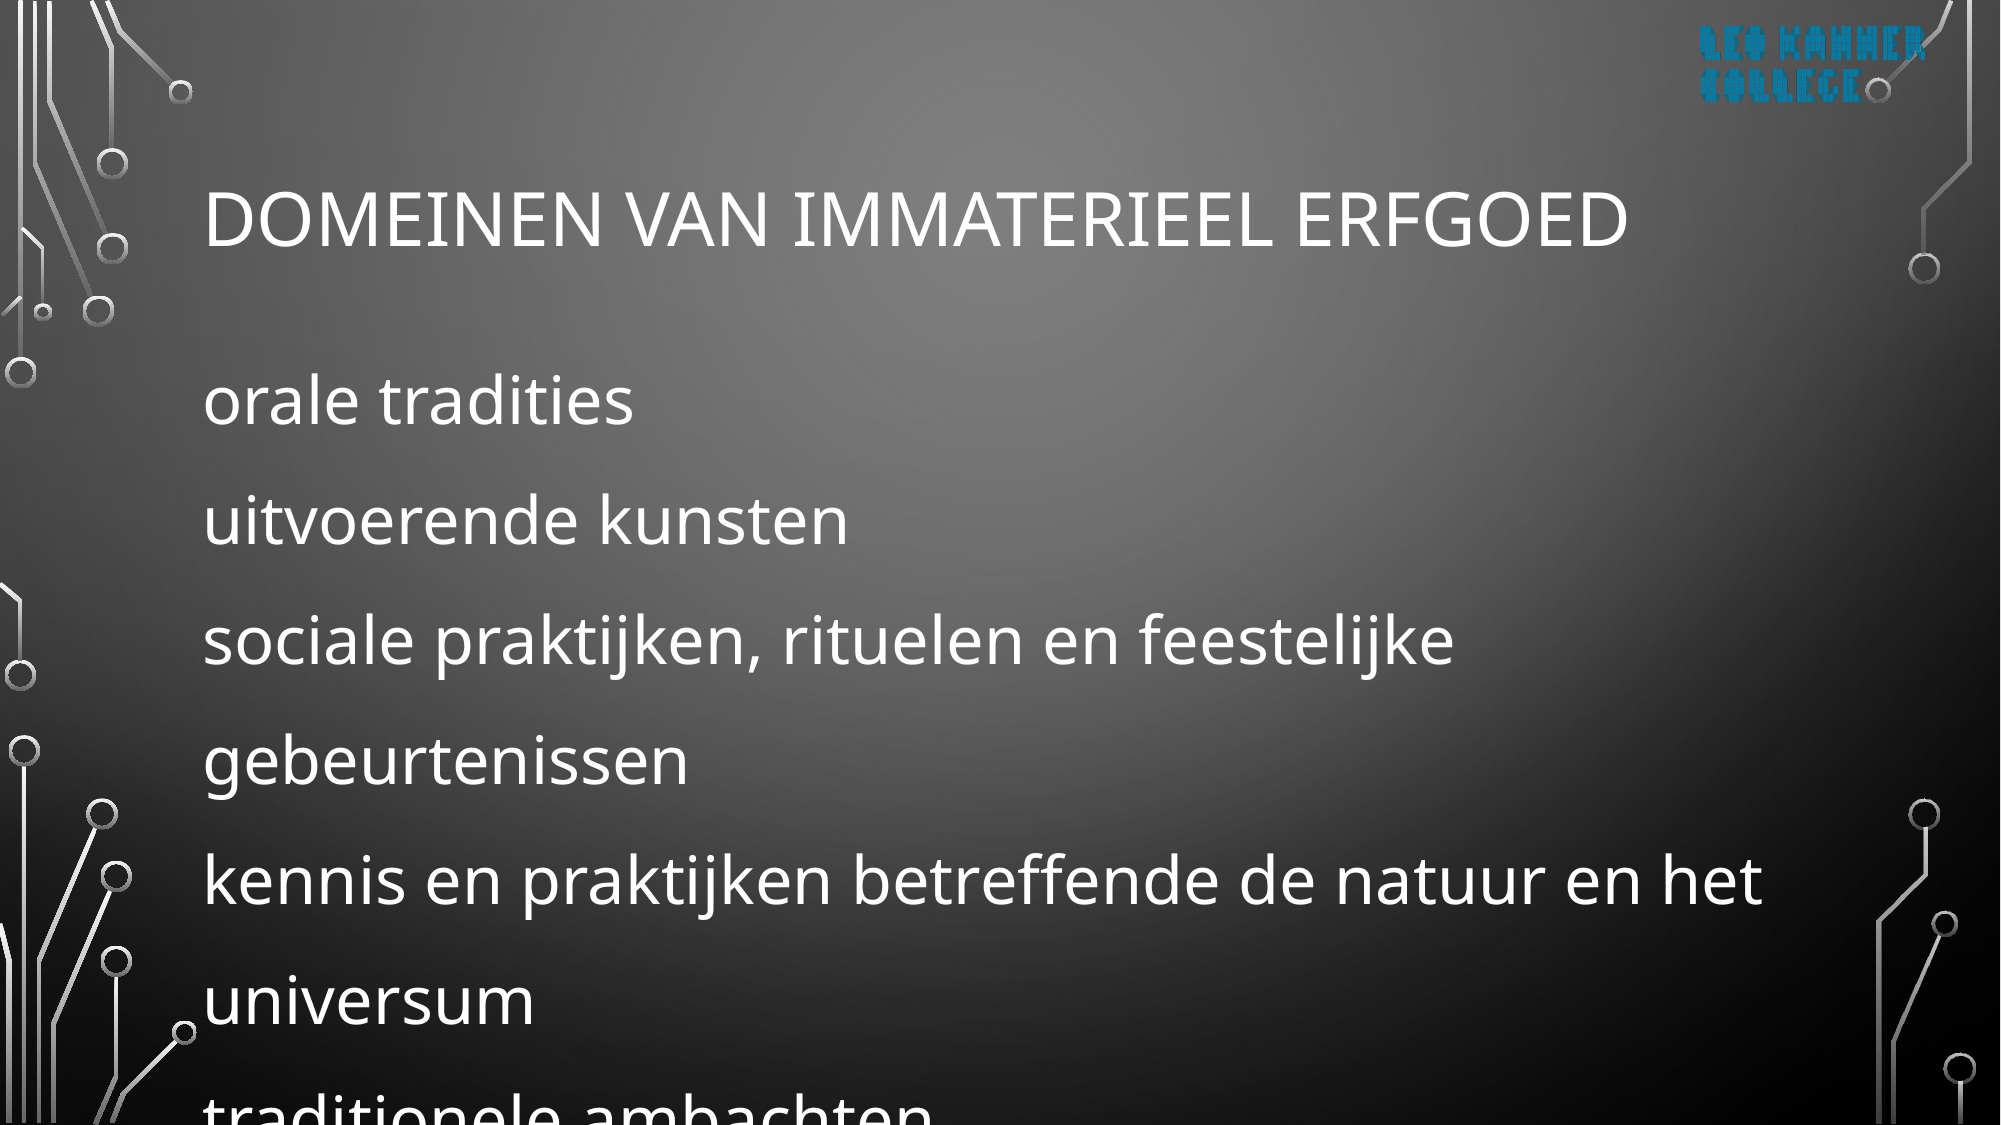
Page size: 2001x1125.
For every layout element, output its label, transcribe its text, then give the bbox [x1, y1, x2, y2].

picture [1699, 26, 1925, 102]
title Domeinen van immaterieel erfgoed [187, 101, 1813, 310]
picture [1785, 26, 1794, 34]
list orale tradities uitvoerende kunsten sociale praktijken, rituelen en feestelijke gebeurtenissen kennis en praktijken betreffende de natuur en het universum traditionele ambachten [187, 310, 1813, 954]
picture [1921, 38, 1925, 48]
